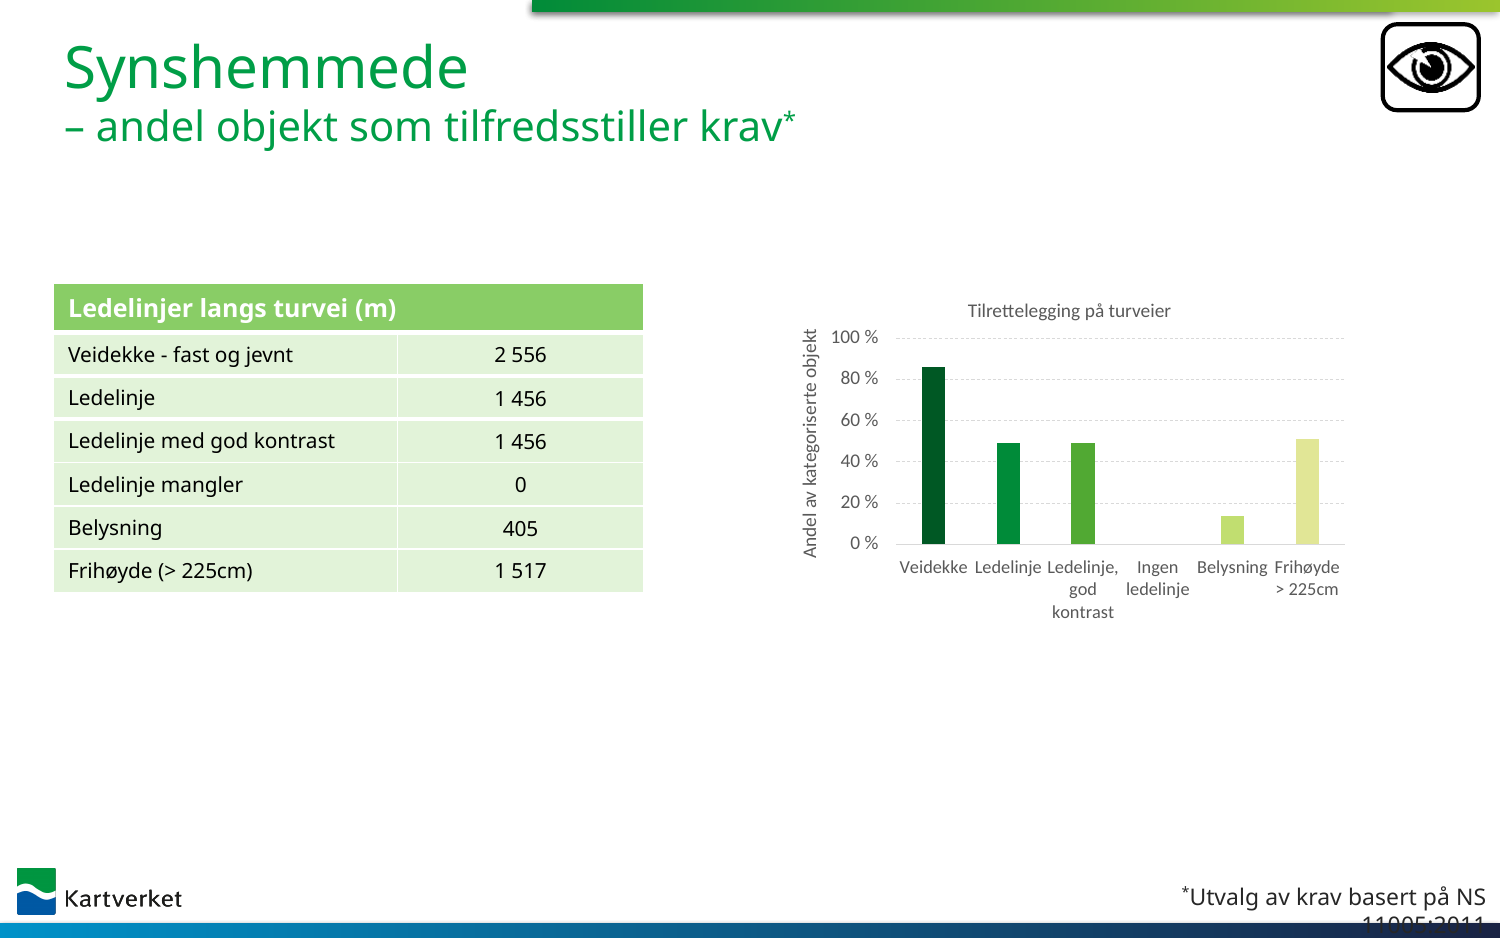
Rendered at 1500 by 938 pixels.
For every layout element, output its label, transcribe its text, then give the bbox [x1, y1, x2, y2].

table_cell 0 [398, 463, 643, 505]
table_cell 1 456 [398, 378, 643, 417]
table_cell Veidekke - fast og jevnt [54, 335, 397, 374]
picture [791, 291, 1348, 630]
table_cell 2 556 [398, 335, 643, 374]
table_cell Belysning [54, 507, 397, 548]
table_cell 1 517 [398, 550, 643, 592]
table_cell Ledelinje [54, 378, 397, 417]
table_cell Ledelinje mangler [54, 463, 397, 505]
text_box Synshemmede – andel objekt som tilfredsstiller krav* [49, 24, 1431, 158]
table_cell Frihøyde (> 225cm) [54, 550, 397, 592]
text_box *Utvalg av krav basert på NS 11005:2011 [1068, 873, 1500, 938]
table_header Ledelinjer langs turvei (m) [54, 284, 643, 330]
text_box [1382, 24, 1480, 111]
table_cell Ledelinje med god kontrast [54, 421, 397, 462]
table_cell 1 456 [398, 421, 643, 462]
table_cell 405 [398, 507, 643, 548]
